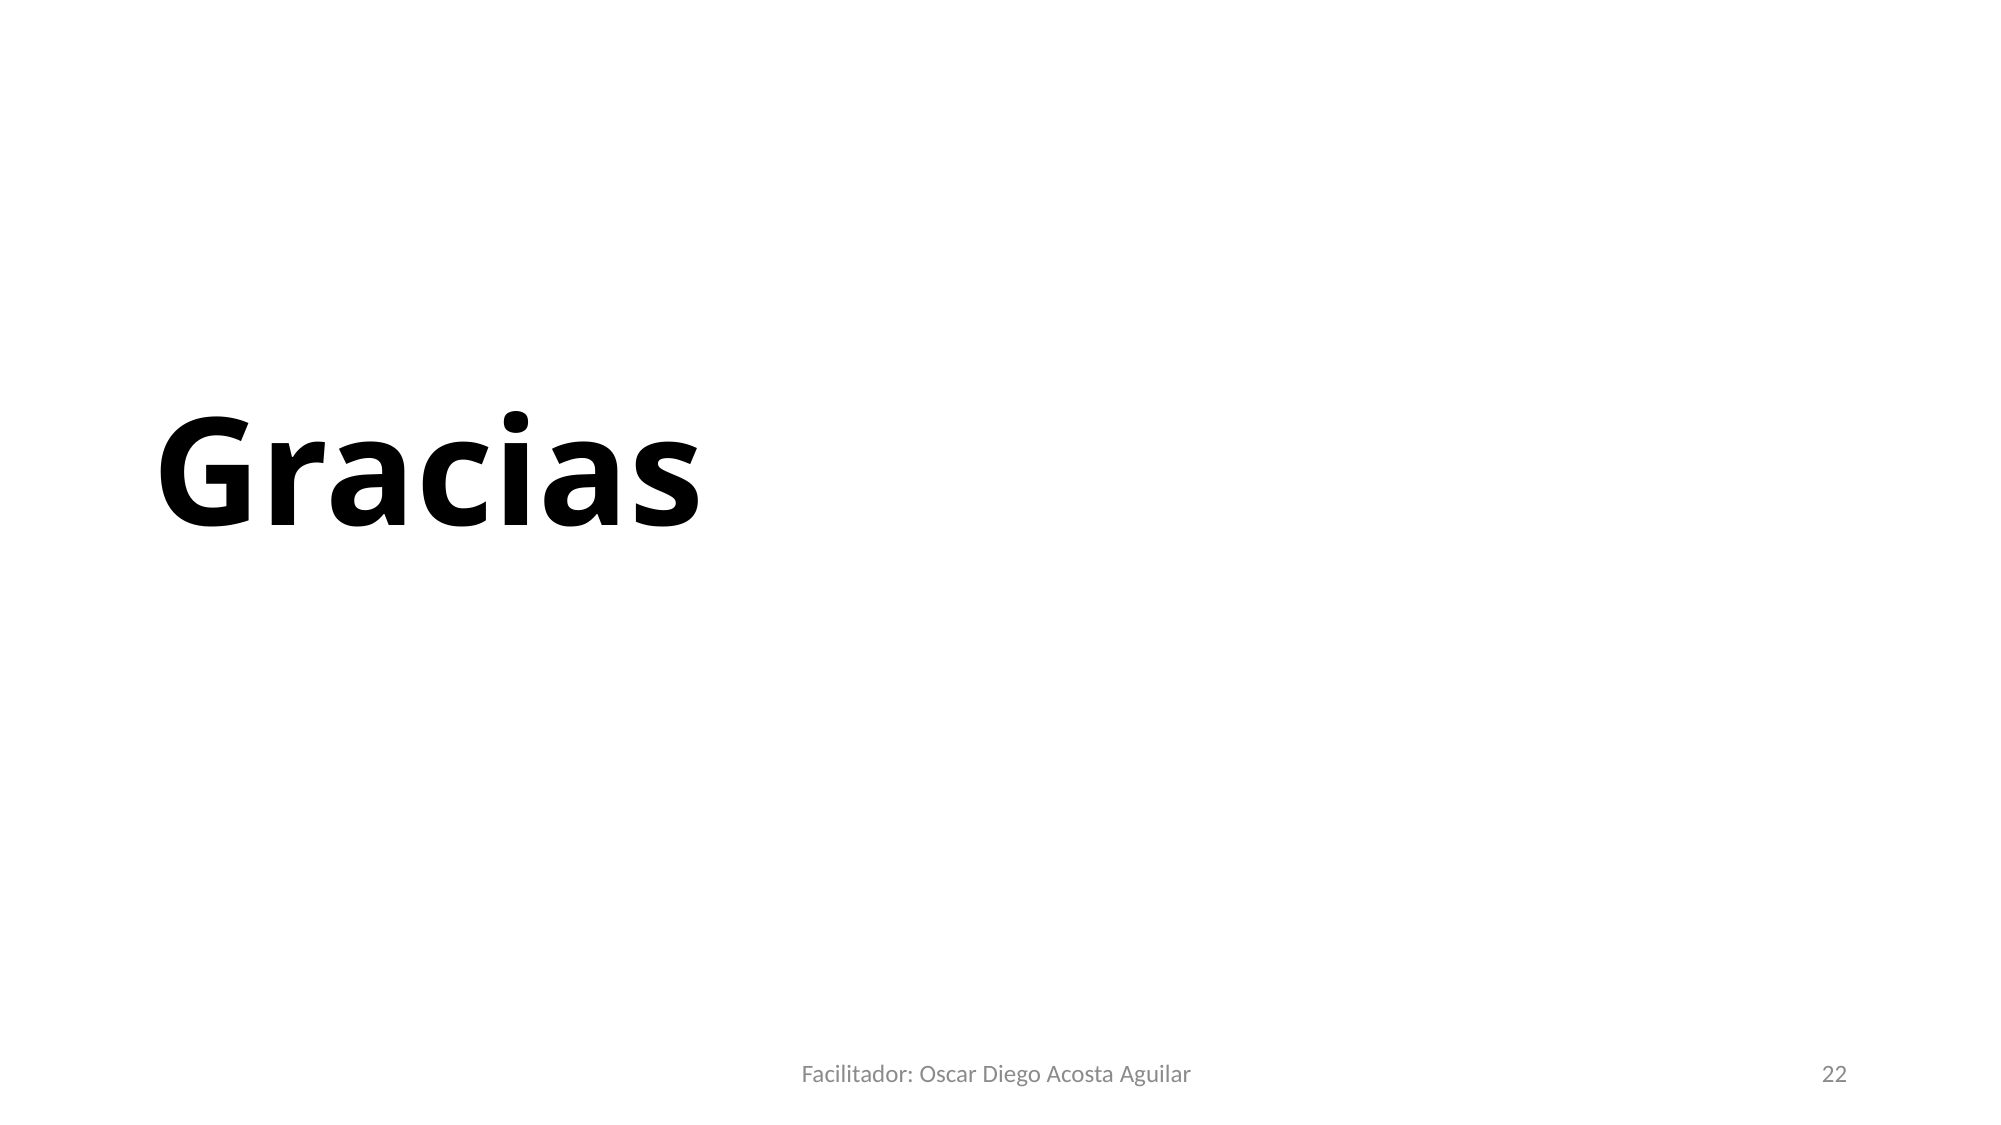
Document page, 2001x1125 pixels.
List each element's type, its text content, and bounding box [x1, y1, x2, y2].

title Gracias [137, 59, 1863, 1103]
slide_number 22 [1412, 1042, 1863, 1103]
footer Facilitador: Oscar Diego Acosta Aguilar [662, 1042, 1338, 1103]
